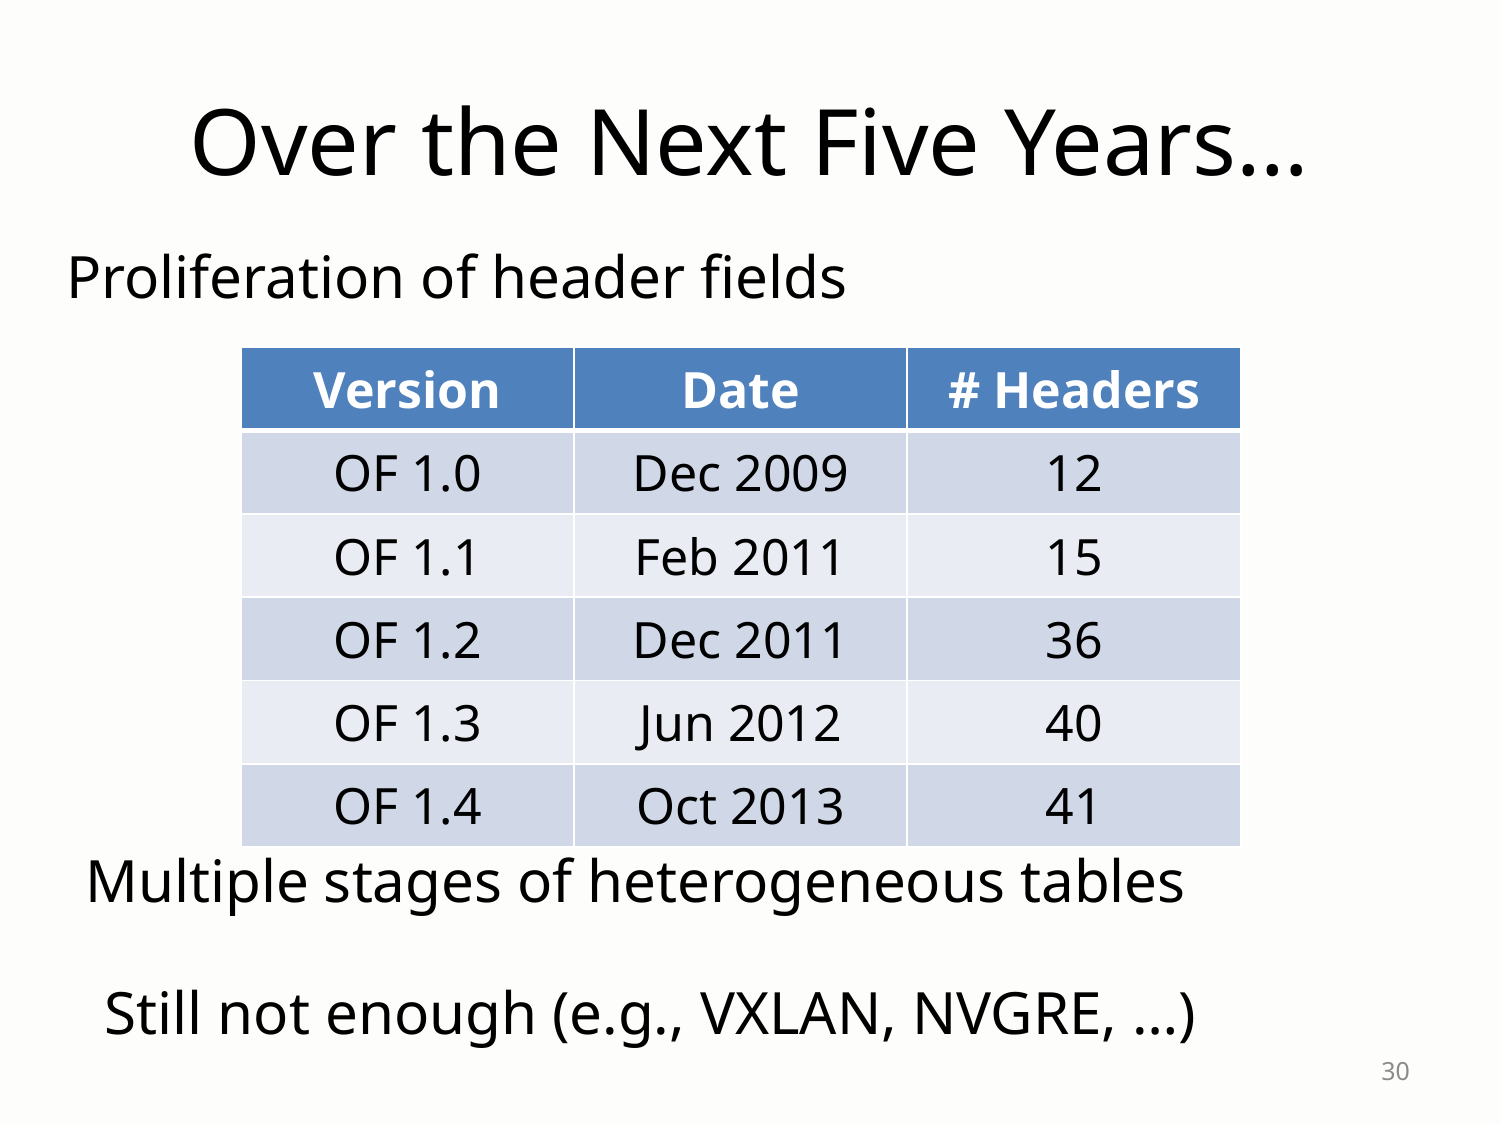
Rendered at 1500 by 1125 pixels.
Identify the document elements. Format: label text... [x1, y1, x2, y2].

title Over the Next Five Years… [75, 45, 1425, 233]
table_cell 40 [908, 681, 1240, 763]
table_cell Dec 2011 [575, 598, 906, 680]
table_header # Headers [908, 348, 1240, 428]
table_cell OF 1.4 [242, 765, 573, 836]
table_cell 41 [908, 765, 1240, 846]
text_box Proliferation of header fields [51, 232, 862, 318]
table_cell OF 1.1 [242, 515, 573, 596]
table_cell Jun 2012 [575, 681, 906, 763]
text_box Still not enough (e.g., VXLAN, NVGRE, …) [90, 968, 1211, 1054]
table_cell Dec 2009 [575, 433, 906, 513]
table_cell OF 1.0 [242, 433, 573, 513]
table_cell 15 [908, 515, 1240, 596]
table_cell 36 [908, 598, 1240, 680]
table_cell Feb 2011 [575, 515, 906, 596]
table_cell OF 1.2 [242, 598, 573, 680]
table_cell 12 [908, 433, 1240, 513]
table_cell OF 1.3 [242, 681, 573, 763]
table_header Version [242, 348, 573, 428]
table_cell Oct 2013 [575, 765, 906, 836]
table_header Date [575, 348, 906, 428]
slide_number 30 [1074, 1042, 1425, 1103]
text_box Multiple stages of heterogeneous tables [70, 836, 1201, 921]
